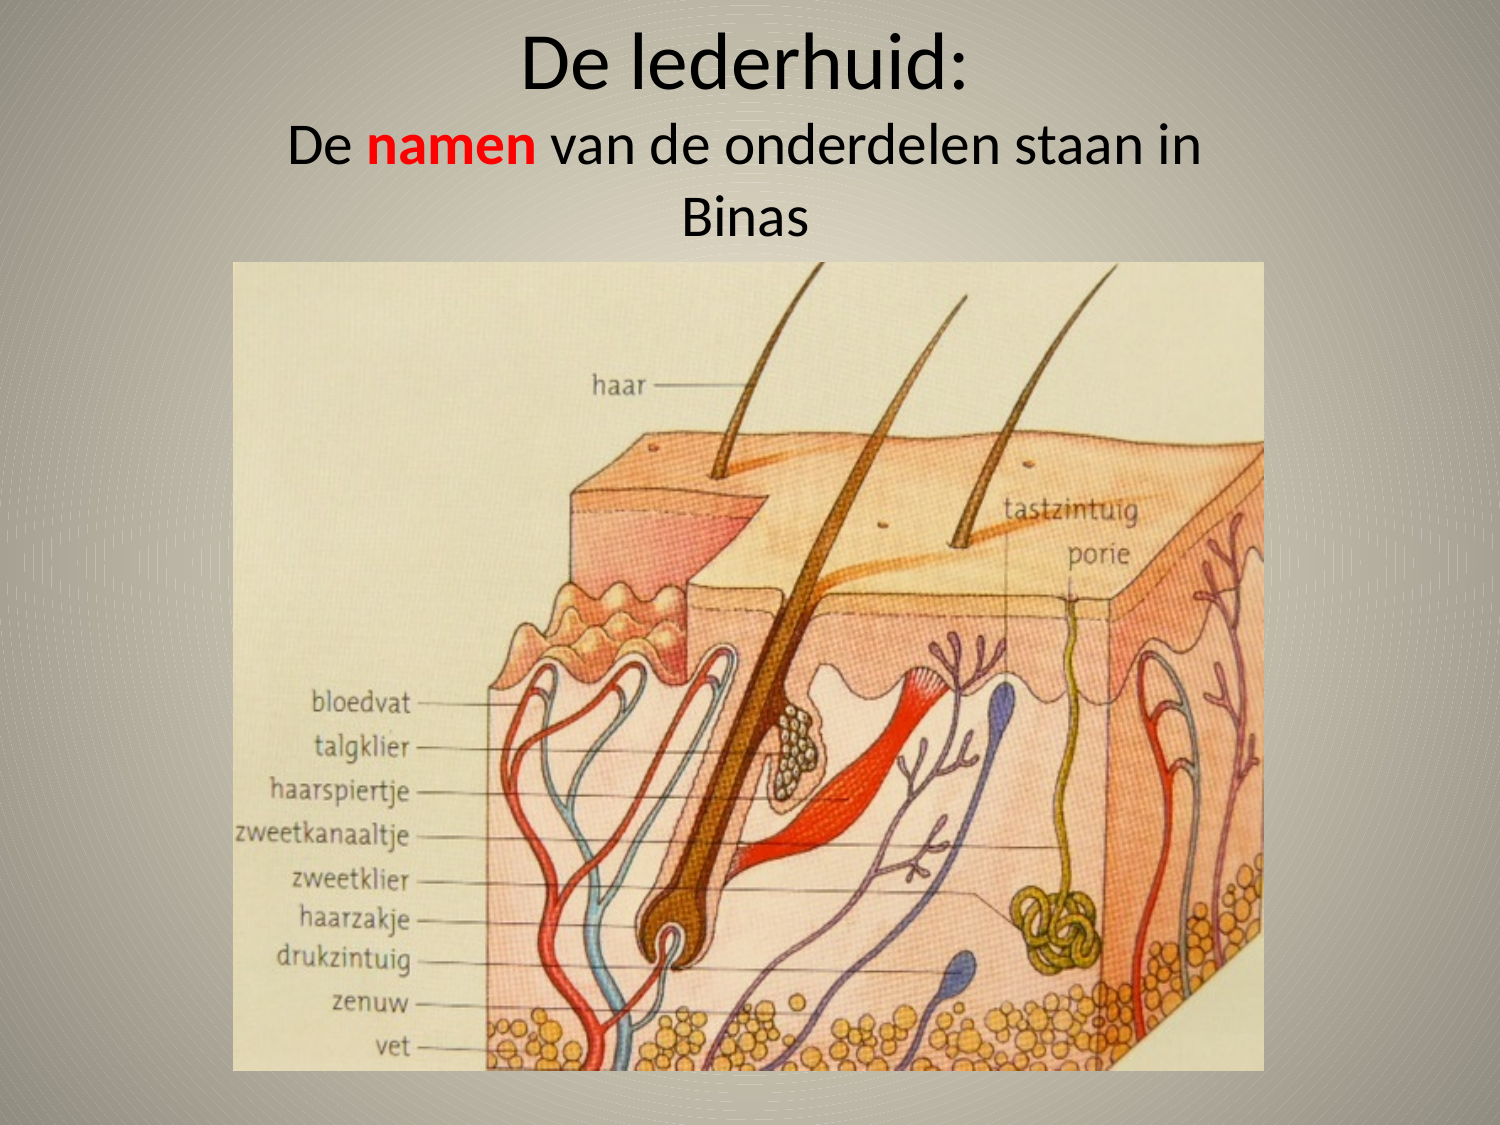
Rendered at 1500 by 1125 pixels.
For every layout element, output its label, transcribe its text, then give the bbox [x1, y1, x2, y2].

title De lederhuid: De namen van de onderdelen staan in Binas [218, 0, 1273, 256]
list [233, 262, 1265, 1071]
